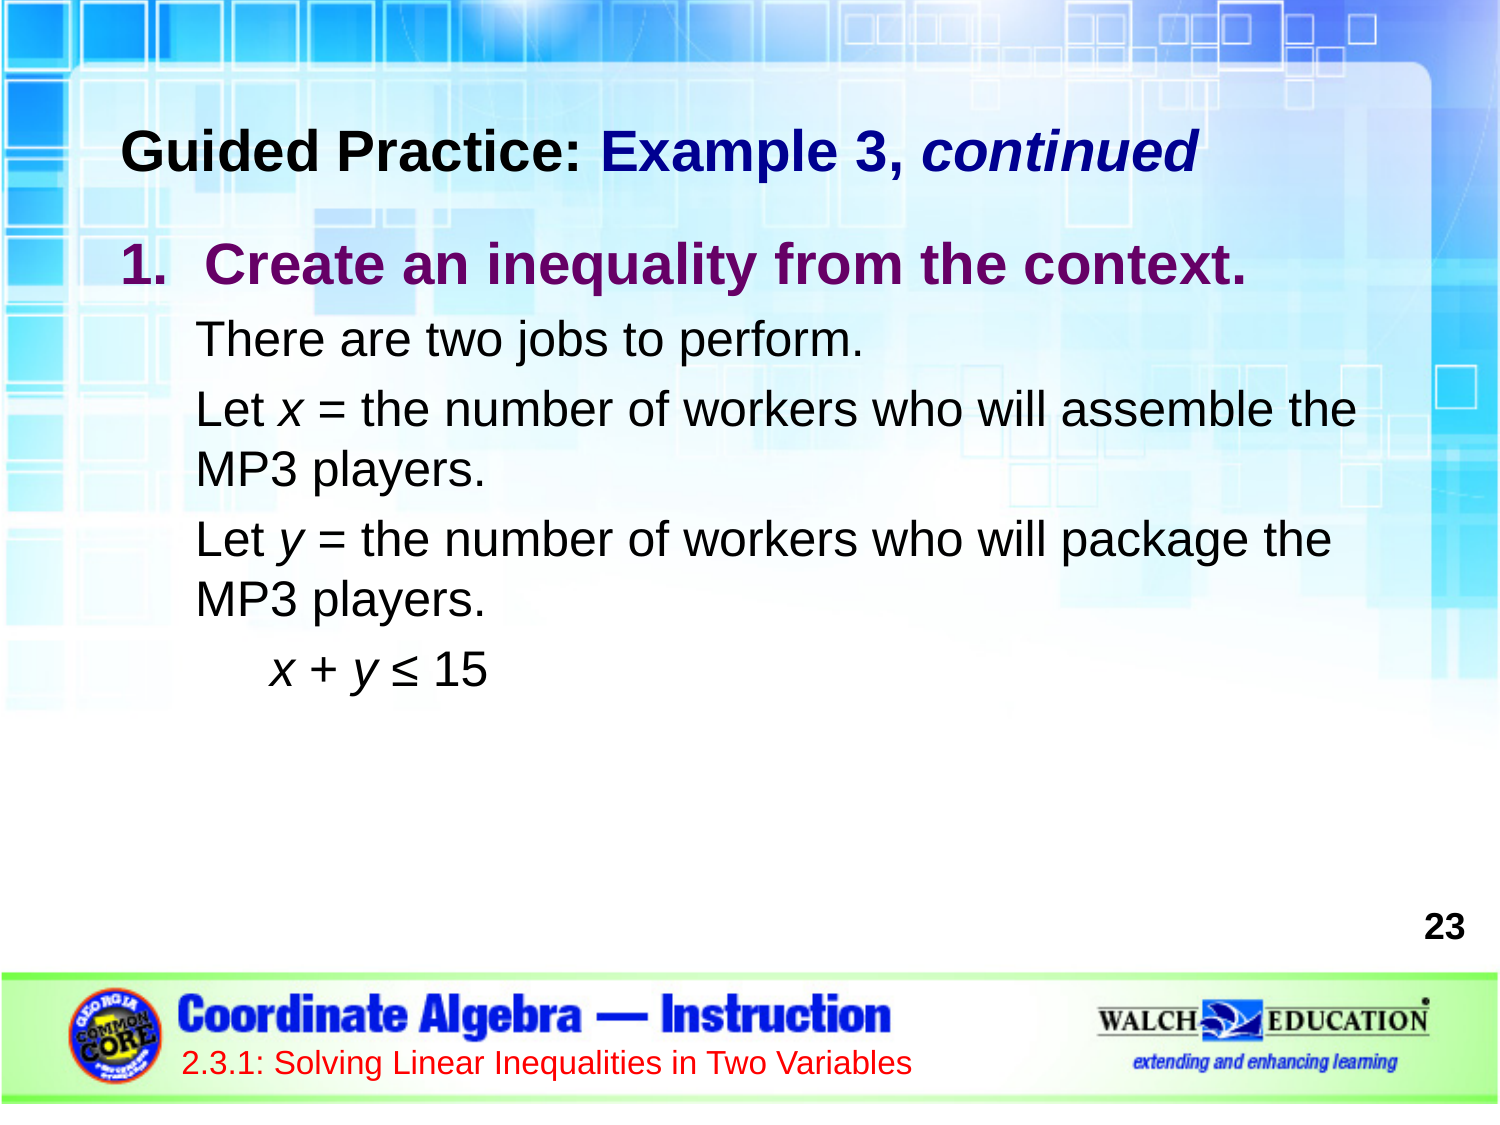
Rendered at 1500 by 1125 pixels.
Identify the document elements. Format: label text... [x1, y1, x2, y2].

slide_number 23 [1361, 901, 1481, 949]
subtitle Guided Practice: Example 3, continued Create an inequality from the context. There are two jobs to perform. Let x = the number of workers who will assemble the MP3 players. Let y = the number of workers who will package the MP3 players. x + y ≤ 15 [105, 105, 1394, 925]
picture [1, 0, 1500, 1104]
list 2.3.1: Solving Linear Inequalities in Two Variables [166, 1033, 1074, 1078]
